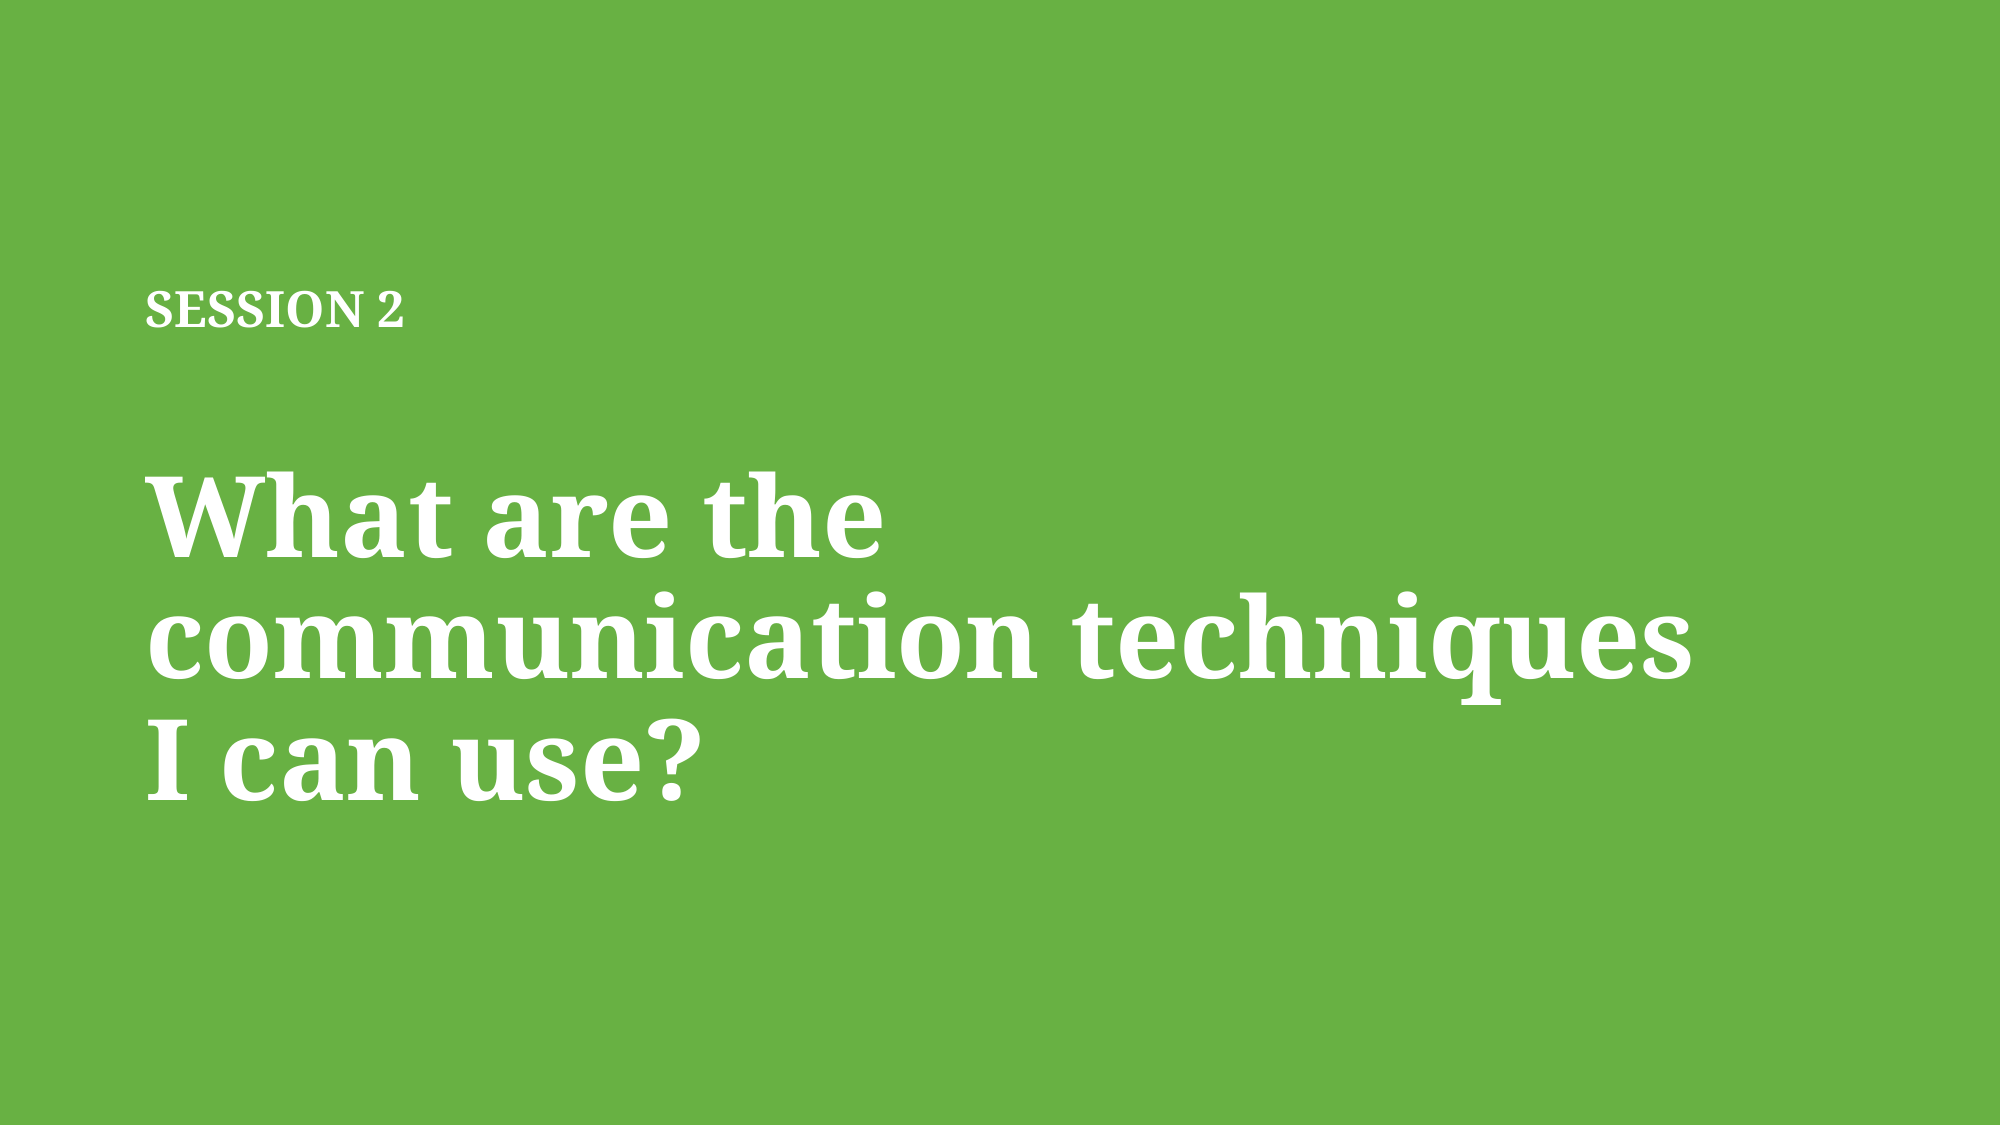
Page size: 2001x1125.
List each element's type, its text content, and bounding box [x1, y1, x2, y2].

title SESSION 2 What are the communication techniques I can use? [130, 508, 1779, 601]
